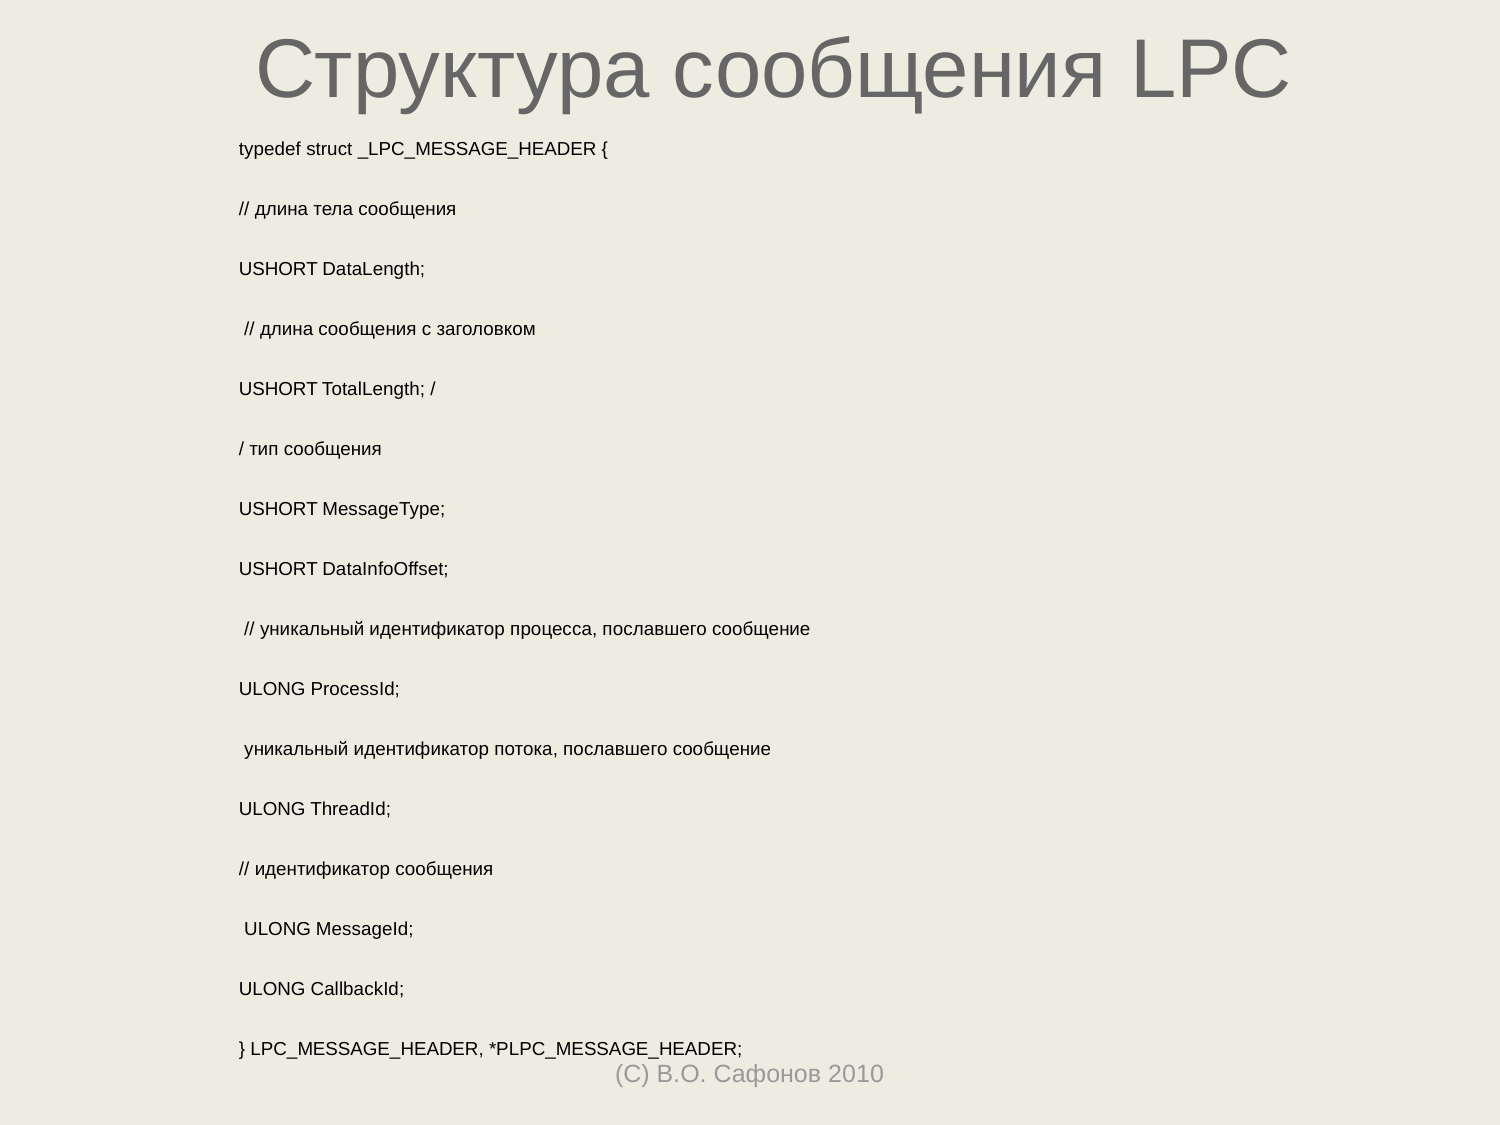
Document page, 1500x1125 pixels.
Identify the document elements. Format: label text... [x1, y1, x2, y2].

footer (С) В.О. Сафонов 2010 [512, 1042, 988, 1103]
list typedef struct _LPC_MESSAGE_HEADER { // длина тела сообщения USHORT DataLength; // длина сообщения с заголовком USHORT TotalLength; / / тип сообщения USHORT MessageType; USHORT DataInfoOffset; // уникальный идентификатор процесса, пославшего сообщение ULONG ProcessId; уникальный идентификатор потока, пославшего сообщение ULONG ThreadId; // идентификатор сообщения ULONG MessageId; ULONG CallbackId; } LPC_MESSAGE_HEADER, *PLPC_MESSAGE_HEADER; [223, 128, 1454, 1090]
title Структура сообщения LPC [81, 23, 1466, 106]
